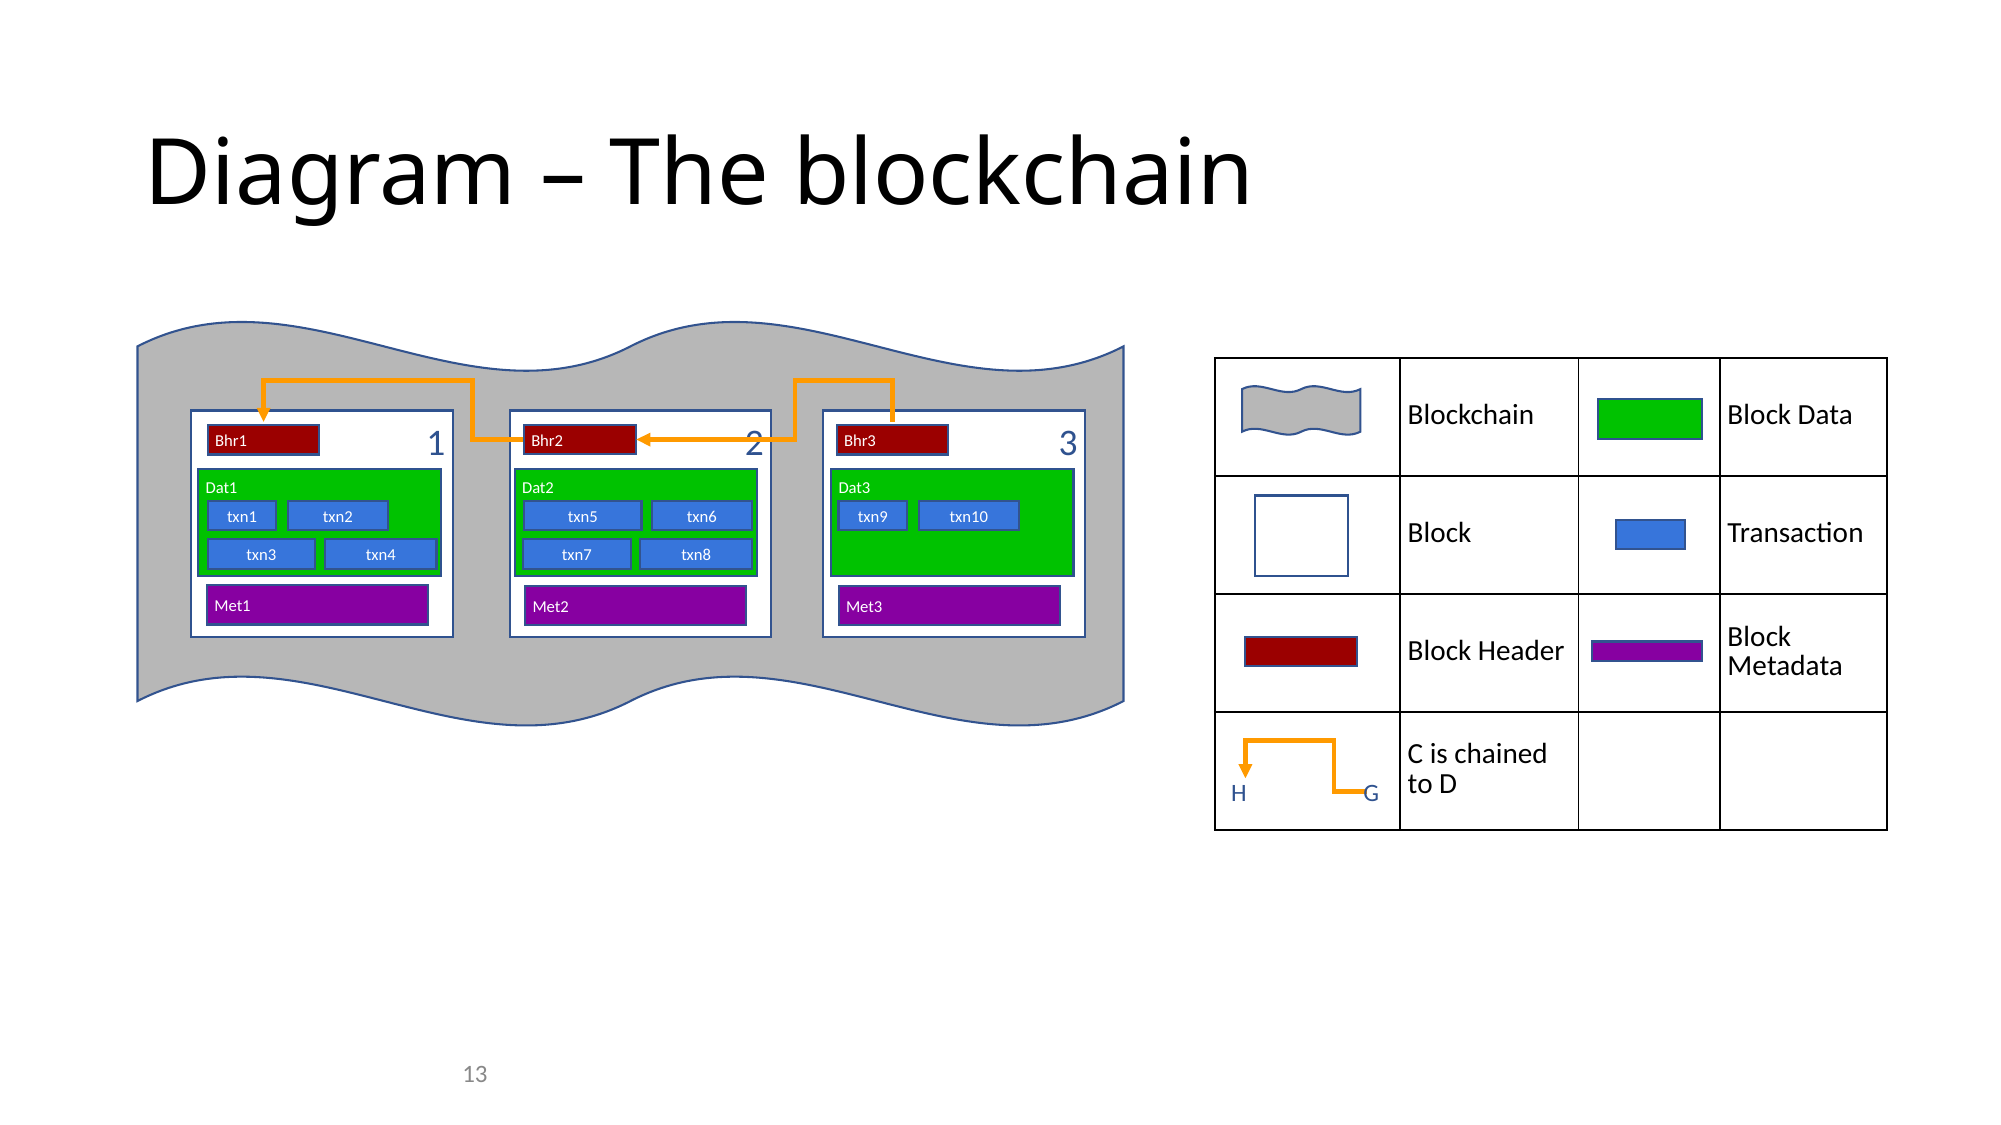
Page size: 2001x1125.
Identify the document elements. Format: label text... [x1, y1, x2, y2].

text_box H [1223, 768, 1255, 814]
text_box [514, 468, 758, 577]
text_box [190, 410, 454, 638]
table_cell Block Header [1401, 595, 1578, 711]
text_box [509, 410, 772, 638]
text_box [1591, 641, 1703, 662]
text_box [207, 535, 316, 573]
table_cell [1721, 713, 1886, 829]
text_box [206, 584, 429, 625]
table_cell [1216, 713, 1399, 829]
table_header [1579, 359, 1719, 475]
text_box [640, 535, 753, 573]
table_header Block Data [1721, 359, 1886, 475]
table_cell [1579, 477, 1719, 593]
text_box G [1355, 768, 1387, 814]
text_box [1597, 398, 1703, 439]
table_cell [1216, 477, 1399, 593]
text_box [1242, 386, 1361, 435]
table_cell [1216, 595, 1399, 711]
table_header Blockchain [1401, 359, 1578, 475]
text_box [522, 535, 632, 573]
table_cell C is chained to D [1401, 713, 1578, 829]
table_cell [1579, 713, 1719, 829]
text_box [257, 380, 509, 440]
table_cell Transaction [1721, 477, 1886, 593]
table_header [1216, 359, 1399, 475]
text_box [1239, 740, 1355, 792]
text_box [1254, 495, 1348, 577]
title Diagram – The blockchain [136, 65, 1863, 284]
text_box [324, 535, 437, 573]
text_box [772, 380, 893, 440]
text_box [524, 585, 747, 626]
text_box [207, 421, 320, 459]
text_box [523, 421, 636, 458]
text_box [838, 585, 1060, 626]
text_box [1245, 636, 1358, 666]
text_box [838, 497, 908, 534]
table_cell Block Metadata [1721, 595, 1886, 711]
table_cell Block [1401, 477, 1578, 593]
slide_number 13 [451, 1050, 496, 1096]
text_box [651, 497, 753, 534]
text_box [287, 497, 389, 534]
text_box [207, 497, 277, 534]
text_box [1615, 519, 1685, 549]
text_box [197, 468, 441, 577]
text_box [836, 421, 949, 459]
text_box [830, 468, 1074, 577]
text_box [137, 321, 1124, 726]
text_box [822, 410, 1086, 638]
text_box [524, 497, 642, 534]
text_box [918, 497, 1020, 534]
table_cell [1579, 595, 1719, 711]
